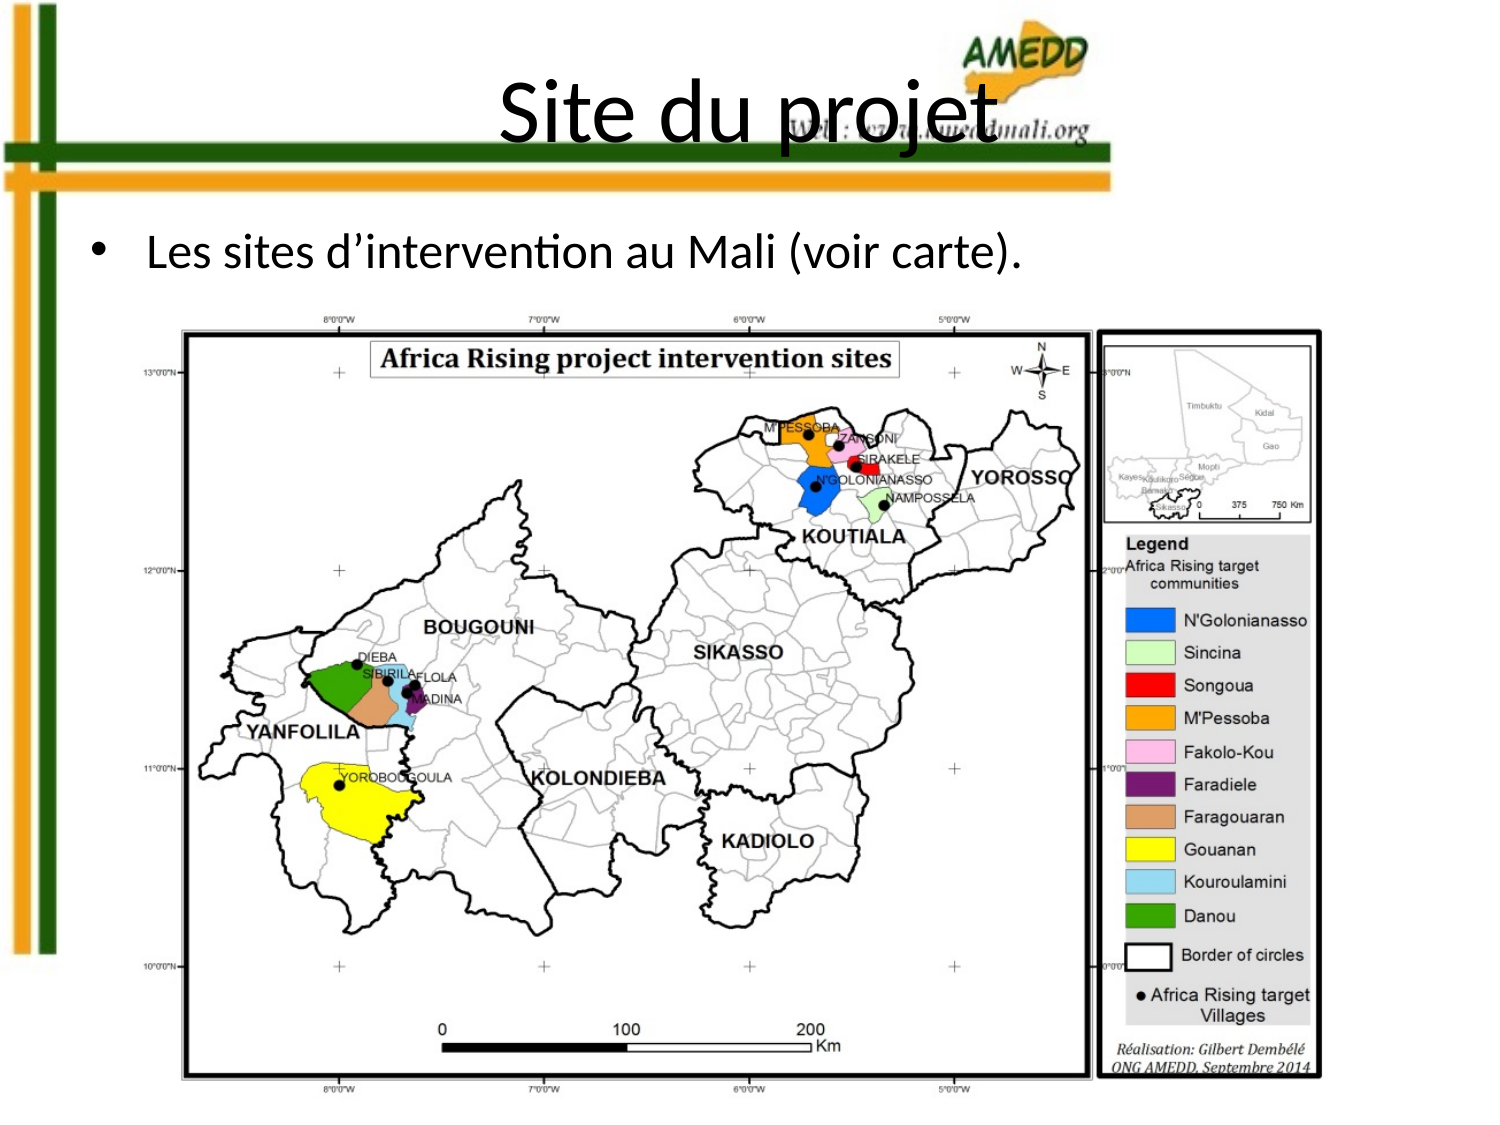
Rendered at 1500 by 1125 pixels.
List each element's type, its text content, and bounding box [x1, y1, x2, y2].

title Site du projet [75, 11, 1425, 200]
list Les sites d’intervention au Mali (voir carte). [75, 210, 1418, 324]
picture [0, 0, 1500, 1125]
